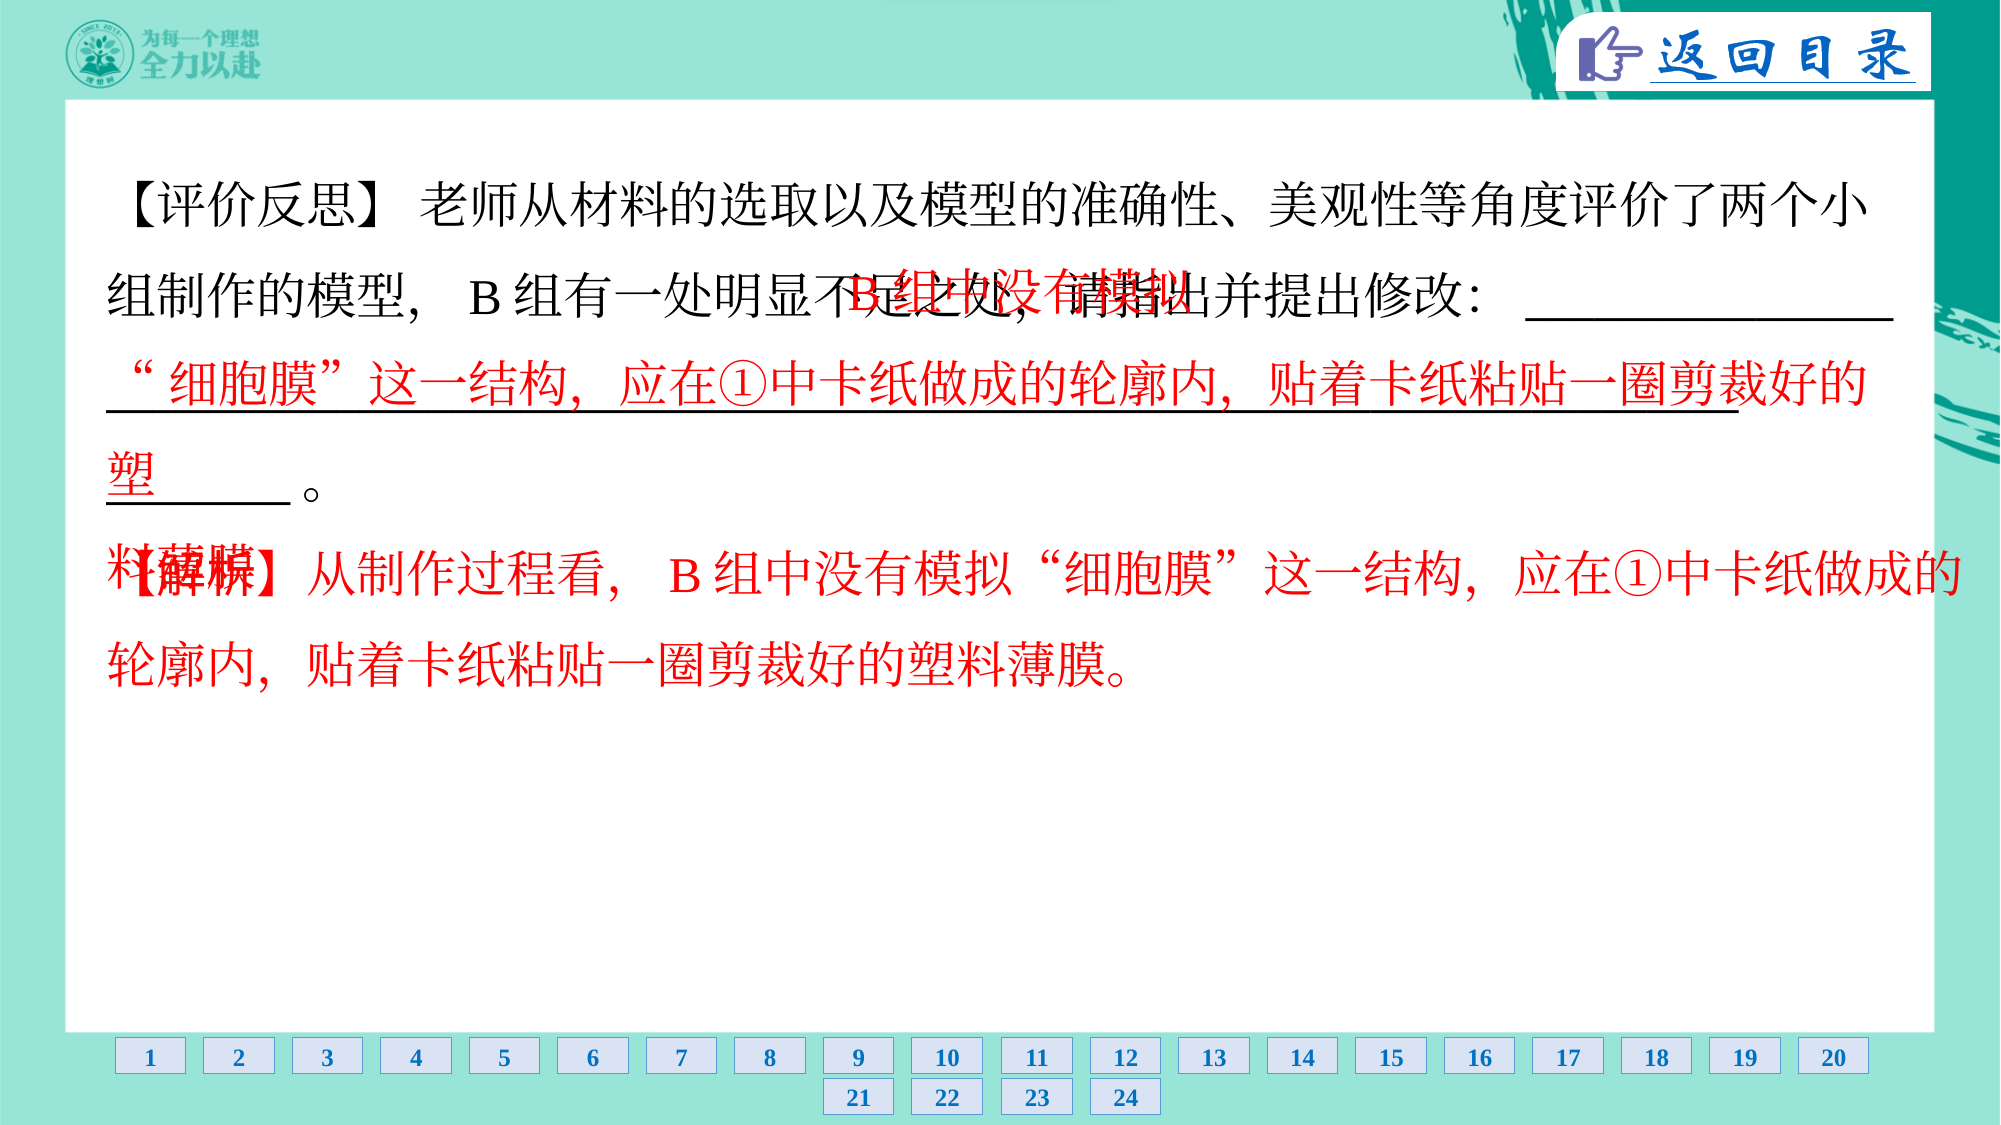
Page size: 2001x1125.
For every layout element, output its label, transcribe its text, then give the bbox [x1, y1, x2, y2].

picture [0, 0, 2000, 1125]
text_box 【评价反思】 老师从材料的选取以及模型的准确性、美观性等角度评价了两个小 组制作的模型，B组有一处明显不足之处，请指出并提出修改：________________ _______________________________________________________________________ ________。 [106, 141, 1895, 509]
text_box B组中没有模拟 “细胞膜”这一结构，应在①中卡纸做成的轮廓内，贴着卡纸粘贴一圈剪裁好的塑 料薄膜 [106, 228, 1894, 504]
text_box 【解析】从制作过程看，B组中没有模拟“细胞膜”这一结构，应在①中卡纸做成的 轮廓内，贴着卡纸粘贴一圈剪裁好的塑料薄膜。 [106, 510, 1895, 694]
